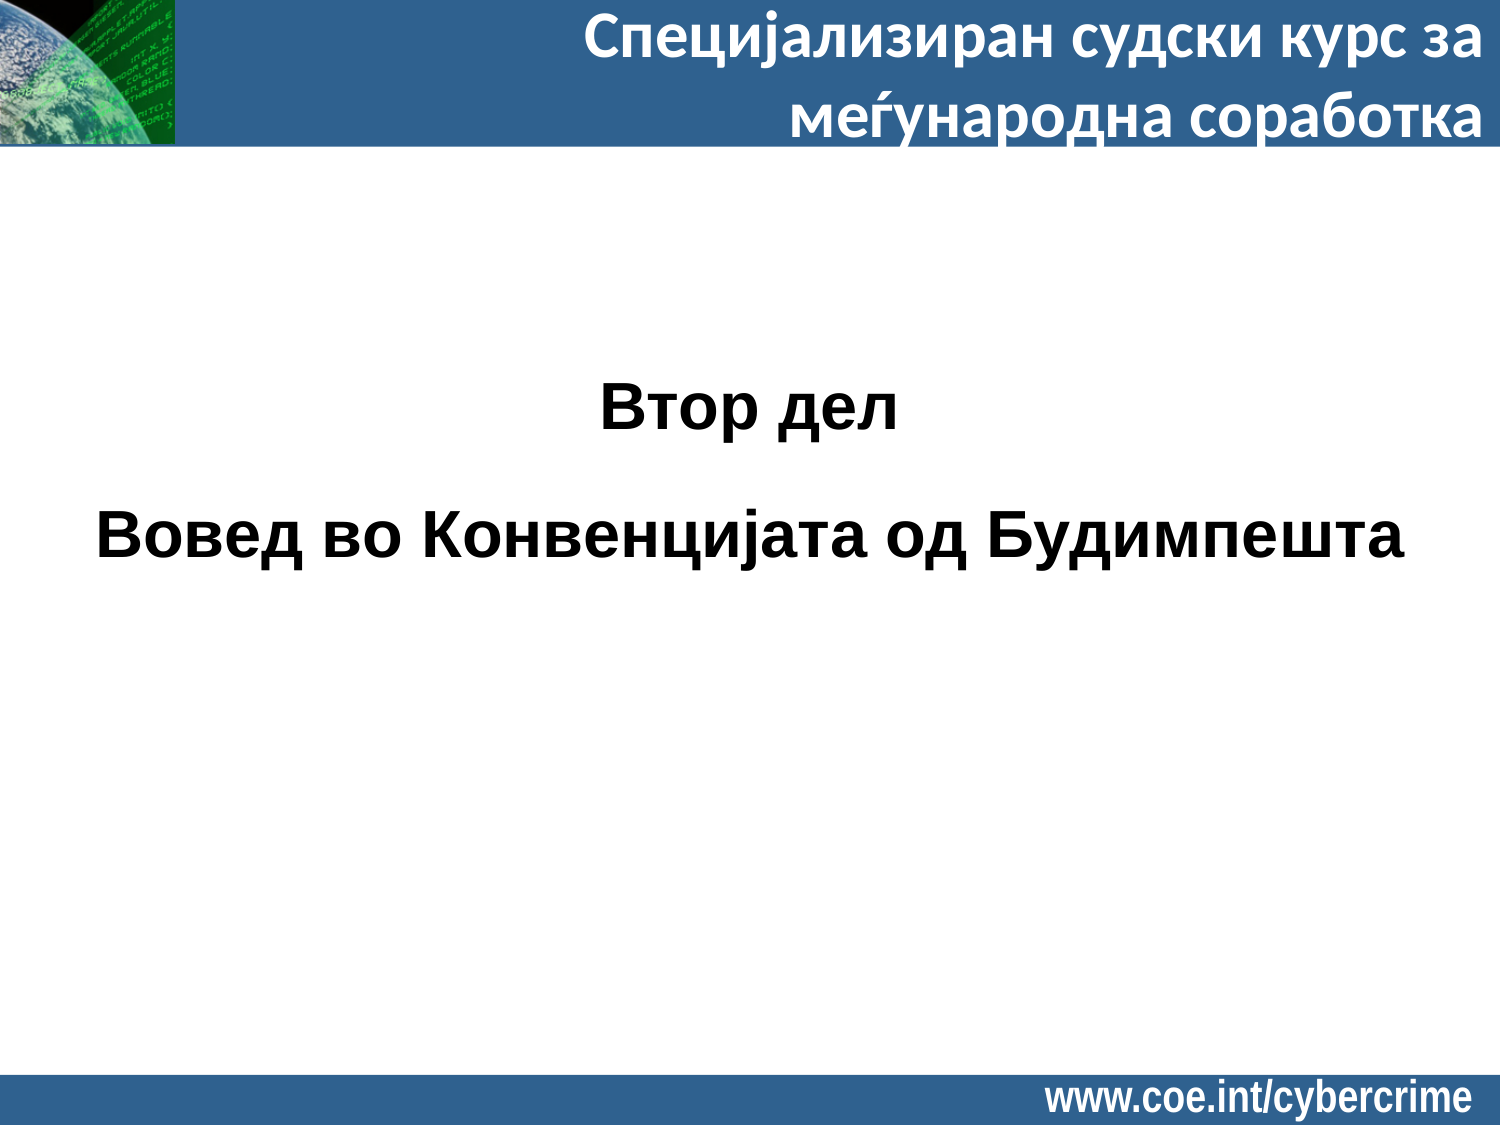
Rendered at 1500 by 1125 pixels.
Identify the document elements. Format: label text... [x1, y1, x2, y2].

text_box [0, 1073, 1030, 1125]
text_box Втор дел Вовед во Конвенцијата од Будимпешта [50, 371, 1450, 642]
picture [0, 0, 175, 144]
text_box Специјализиран судски курс за меѓународна соработка [177, 0, 1500, 149]
text_box www.coe.int/cybercrime [1030, 1059, 1500, 1125]
